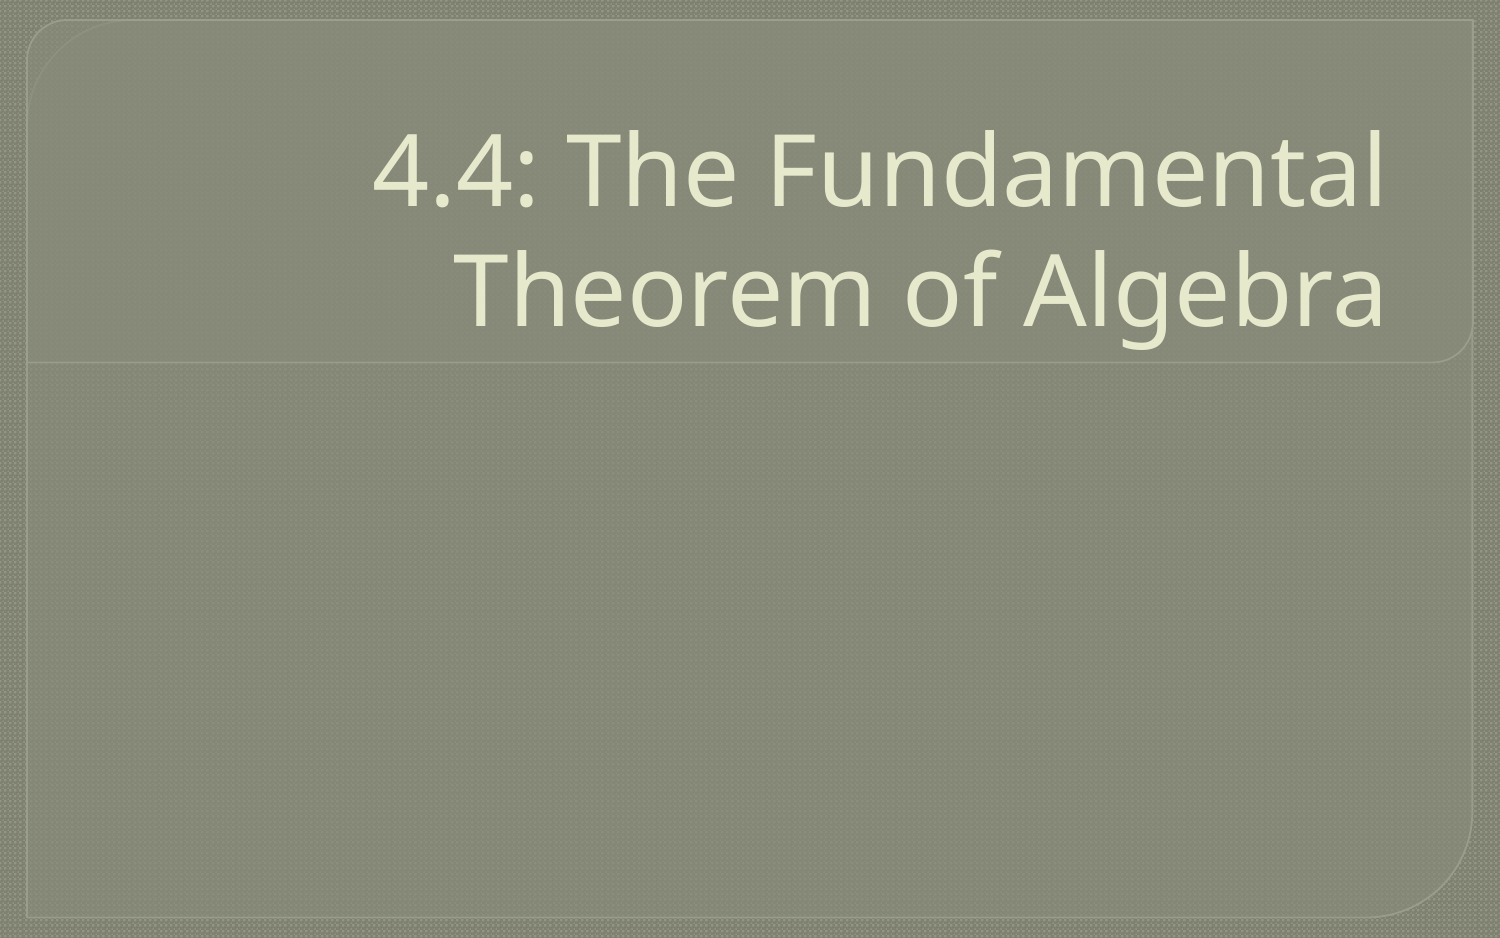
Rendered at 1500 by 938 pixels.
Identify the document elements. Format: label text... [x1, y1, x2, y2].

title 4.4: The Fundamental Theorem of Algebra [76, 52, 1427, 355]
